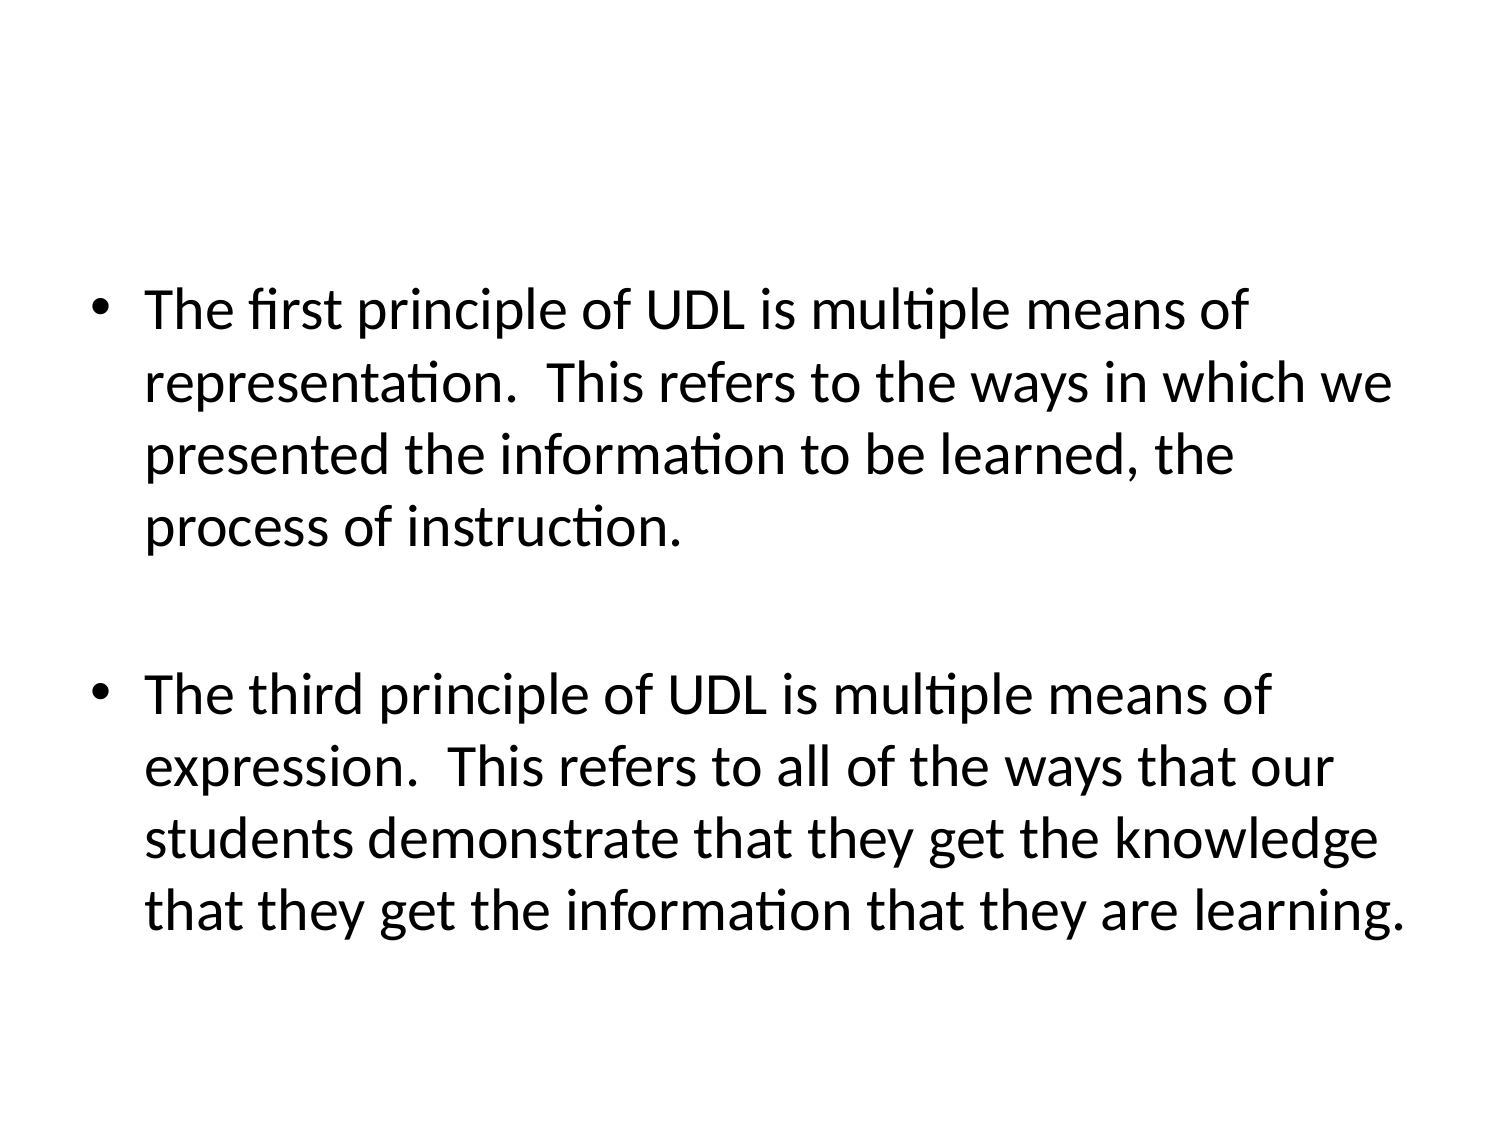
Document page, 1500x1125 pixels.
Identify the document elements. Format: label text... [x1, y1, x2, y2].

list The first principle of UDL is multiple means of representation. This refers to the ways in which we presented the information to be learned, the process of instruction. The third principle of UDL is multiple means of expression. This refers to all of the ways that our students demonstrate that they get the knowledge that they get the information that they are learning. [75, 262, 1425, 1005]
